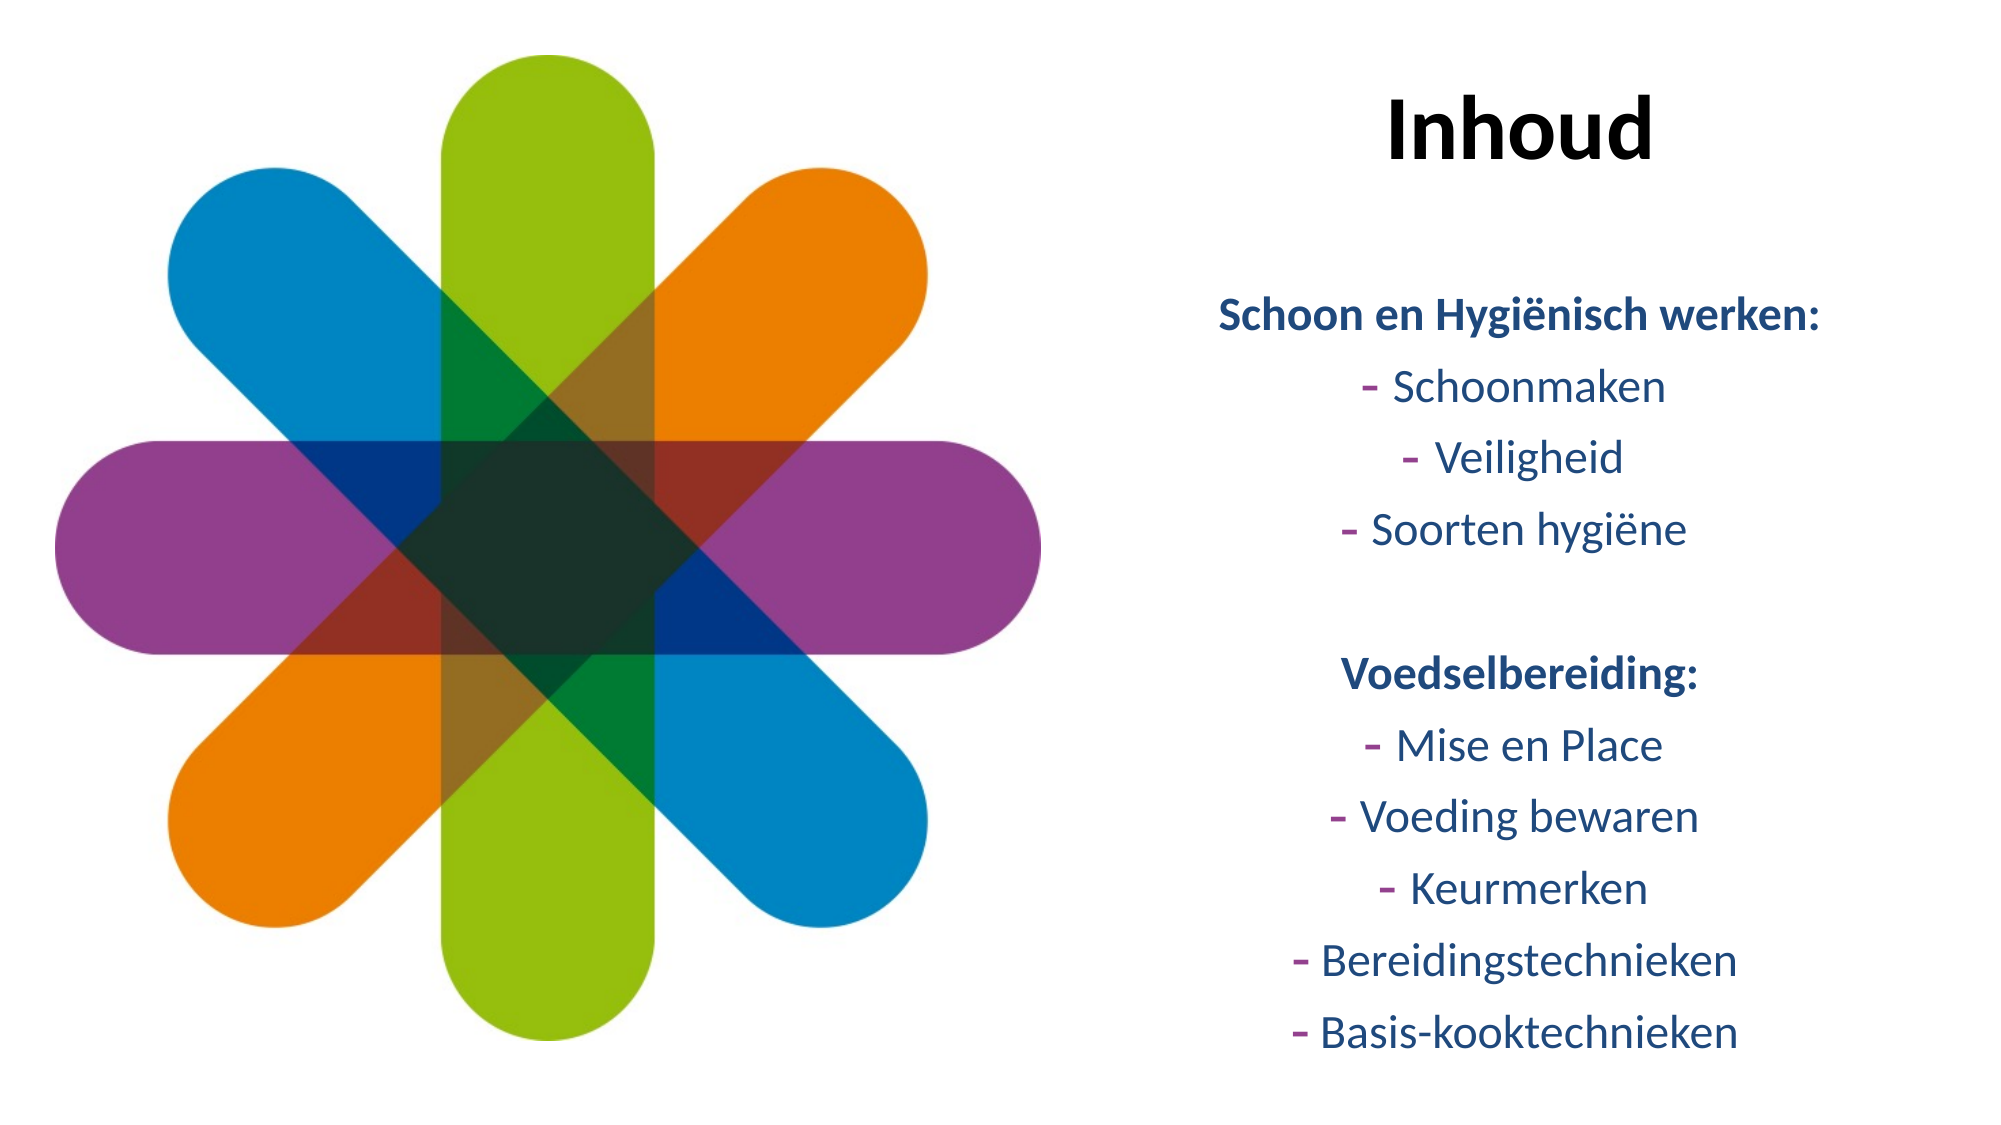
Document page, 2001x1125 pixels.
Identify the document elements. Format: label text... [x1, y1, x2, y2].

title Inhoud [1040, 55, 2000, 188]
subtitle Schoon en Hygiënisch werken: Schoonmaken Veiligheid Soorten hygiëne Voedselbereiding: Mise en Place Voeding bewaren Keurmerken Bereidingstechnieken Basis-kooktechnieken [1040, 204, 2000, 1070]
picture [55, 55, 1041, 1041]
